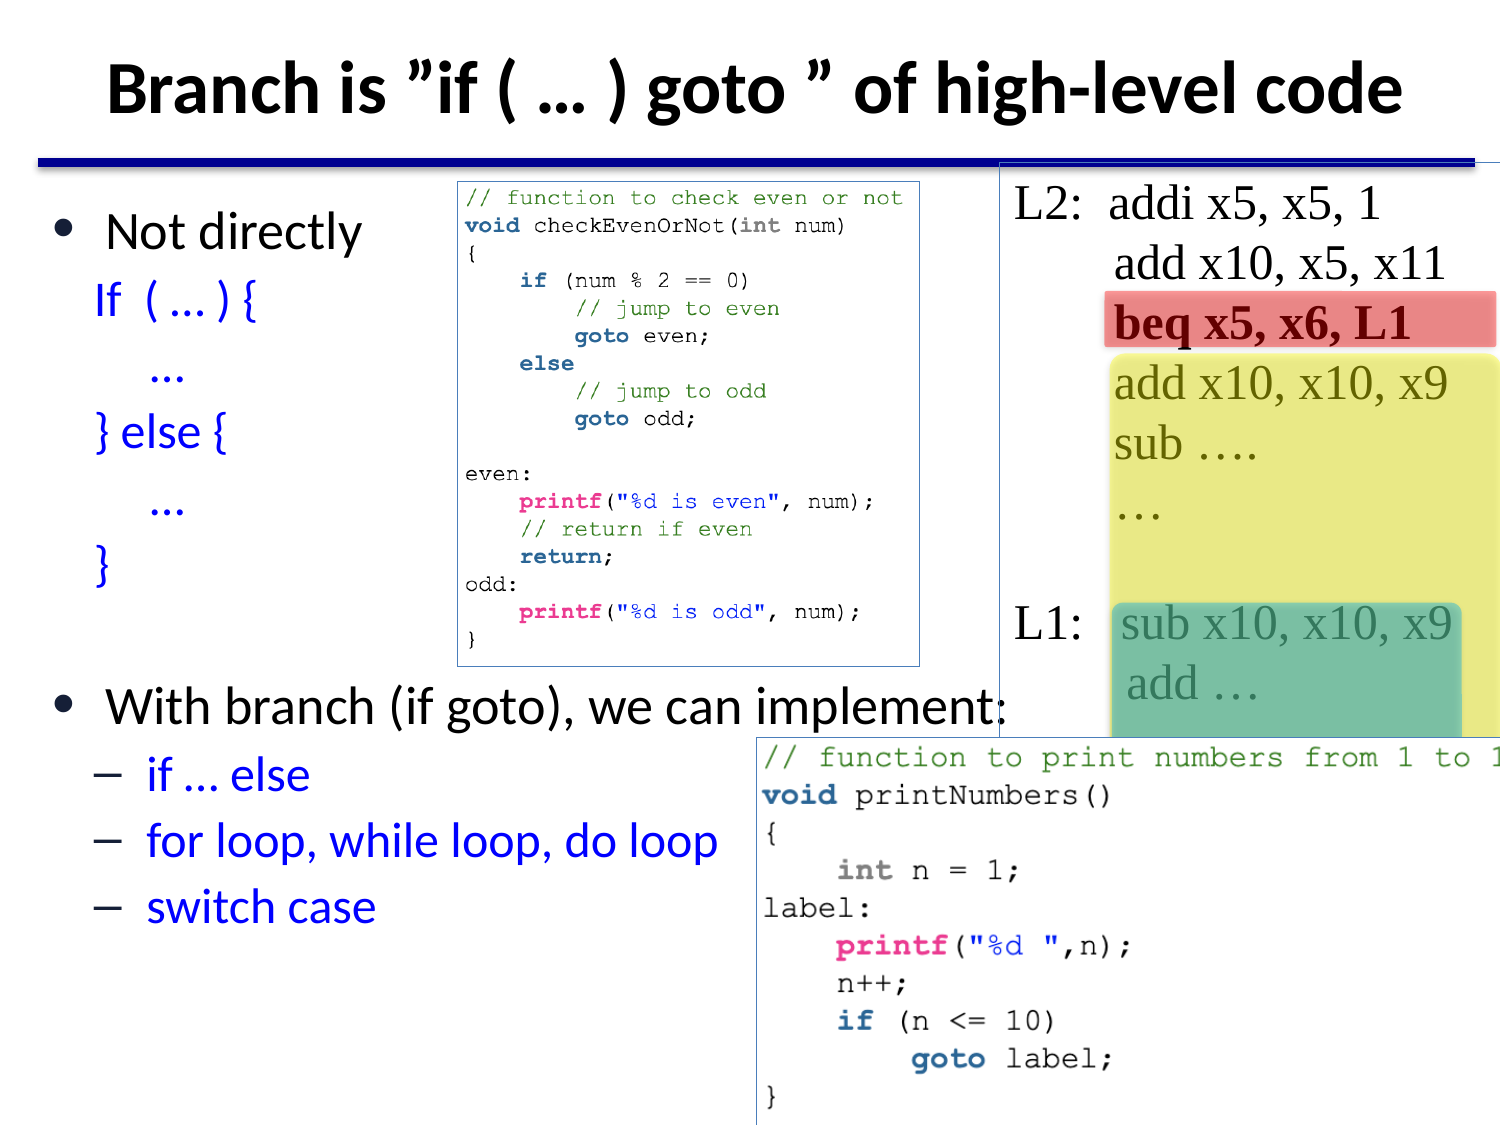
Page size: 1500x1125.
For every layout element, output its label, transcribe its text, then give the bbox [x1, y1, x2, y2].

text_box [1103, 290, 1498, 348]
text_box [1111, 601, 1463, 736]
text_box [1108, 355, 1500, 736]
picture [755, 737, 1500, 1125]
title Branch is ”if ( … ) goto ” of high-level code [37, 24, 1475, 143]
text_box L2: addi x5, x5, 1 add x10, x5, x11 beq x5, x6, L1 add x10, x10, x9 sub …. … L1: sub x10, x10, x9 add … … [999, 162, 1500, 736]
list Not directly If ( … ) { … } else { … } With branch (if goto), we can implement: if … else for loop, while loop, do loop switch case [37, 187, 999, 1043]
picture [457, 181, 920, 667]
